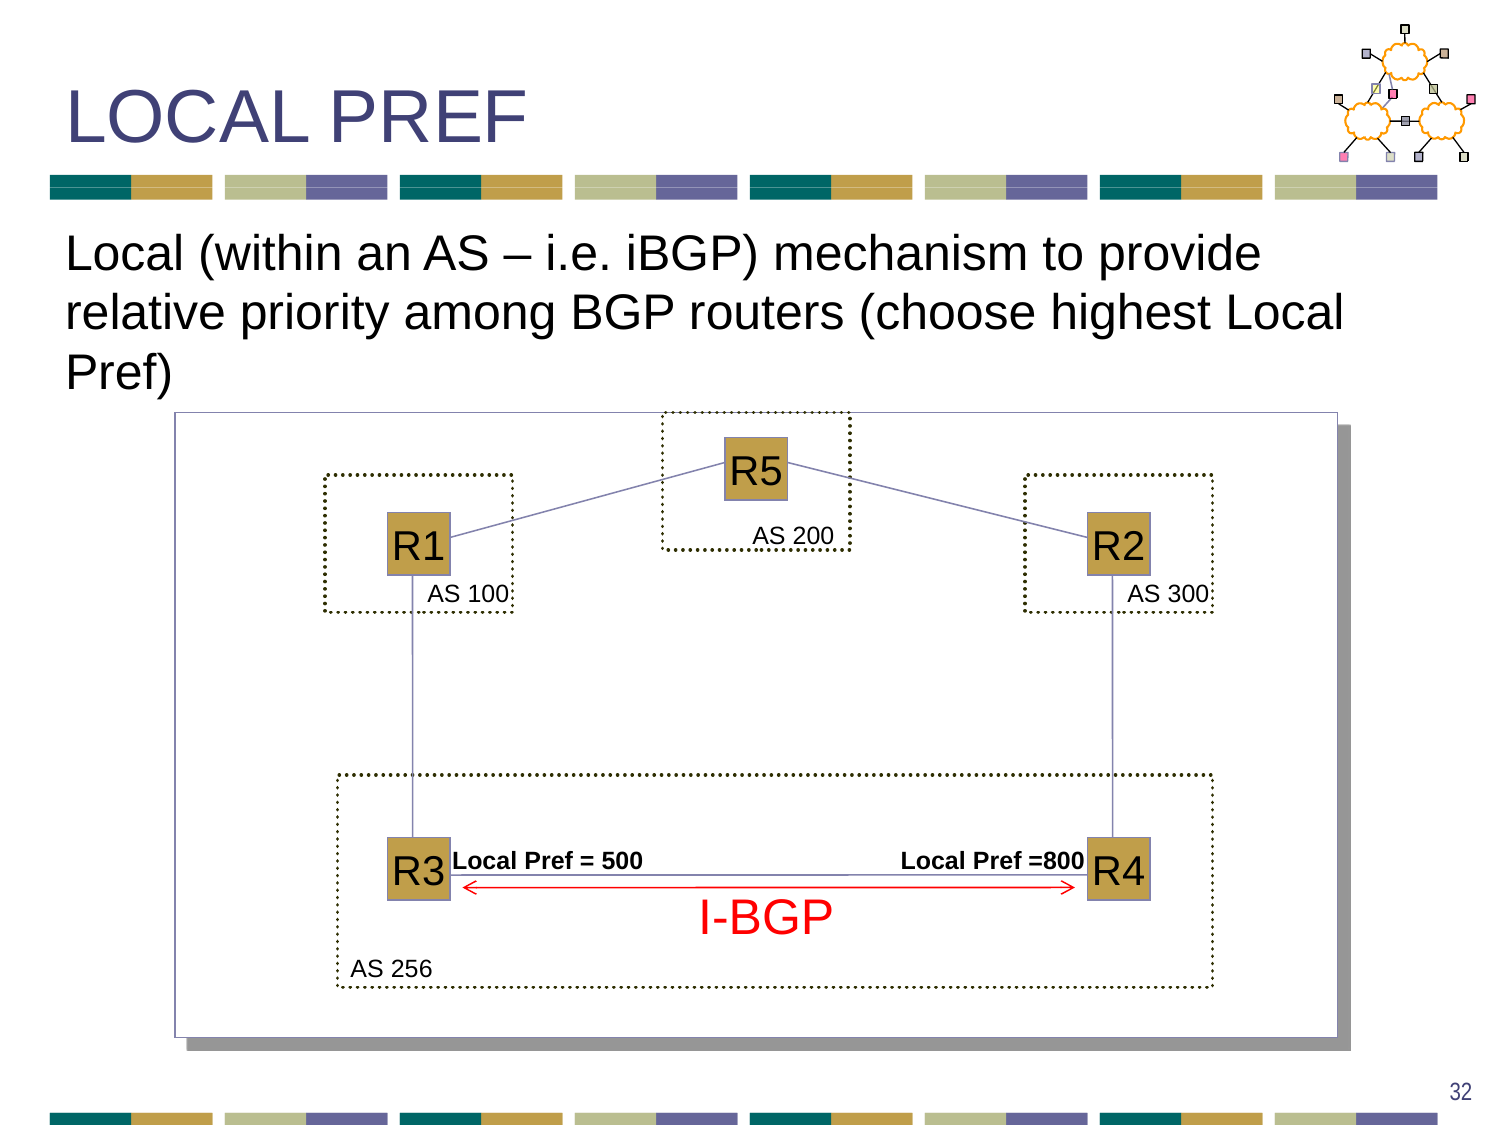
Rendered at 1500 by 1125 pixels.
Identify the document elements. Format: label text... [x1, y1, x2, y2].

text_box AS 256 [335, 945, 448, 991]
text_box I-BGP [683, 877, 849, 952]
text_box [324, 474, 513, 613]
text_box [337, 774, 1213, 988]
text_box [849, 883, 1075, 895]
text_box R4 [1087, 837, 1150, 900]
slide_number 32 [1174, 1037, 1488, 1113]
list Local (within an AS – i.e. iBGP) mechanism to provide relative priority among BGP routers (choose highest Local Pref) [49, 212, 1438, 1001]
text_box AS 100 [412, 570, 525, 616]
text_box R2 [1087, 512, 1150, 575]
text_box AS 300 [1112, 570, 1225, 616]
text_box [662, 412, 850, 550]
title LOCAL PREF [49, 62, 1388, 163]
text_box [462, 883, 683, 895]
text_box [1025, 474, 1213, 613]
text_box Local Pref =800 [885, 837, 1101, 883]
text_box [175, 412, 1338, 1038]
text_box R3 [387, 837, 450, 900]
text_box AS 200 [737, 512, 850, 558]
text_box R5 [724, 437, 788, 500]
text_box Local Pref = 500 [437, 837, 659, 883]
text_box R1 [387, 512, 450, 575]
